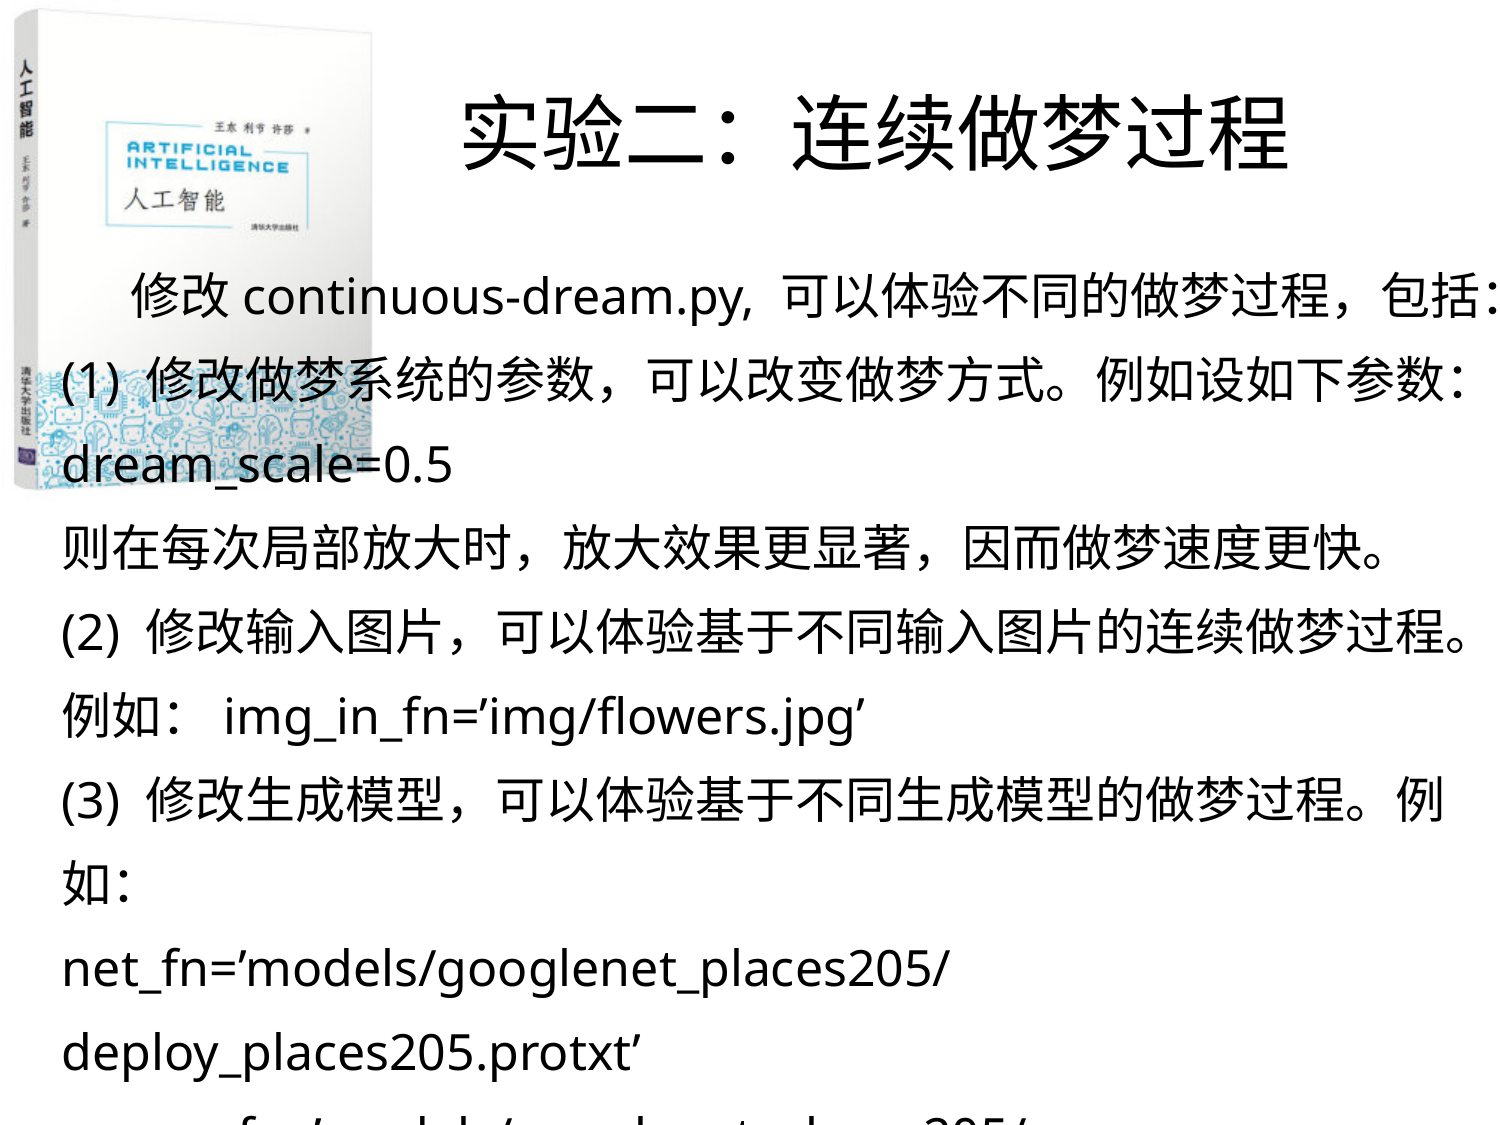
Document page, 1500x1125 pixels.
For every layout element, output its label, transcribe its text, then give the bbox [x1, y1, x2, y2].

text_box 实验二：连续做梦过程 [443, 73, 1306, 189]
picture [0, 0, 441, 510]
text_box 修改continuous-dream.py, 可以体验不同的做梦过程，包括： (1) 修改做梦系统的参数，可以改变做梦方式。例如设如下参数： dream_scale=0.5 则在每次局部放大时，放大效果更显著，因而做梦速度更快。 (2) 修改输入图片，可以体验基于不同输入图片的连续做梦过程。例如：img_in_fn=’img/flowers.jpg’ (3) 修改生成模型，可以体验基于不同生成模型的做梦过程。例如： net_fn=’models/googlenet_places205/deploy_places205.protxt’ param_fn=’models/googlenet_places205/googlelet_places205_train_iter_2400000.caffemodel’ [47, 233, 1500, 1125]
